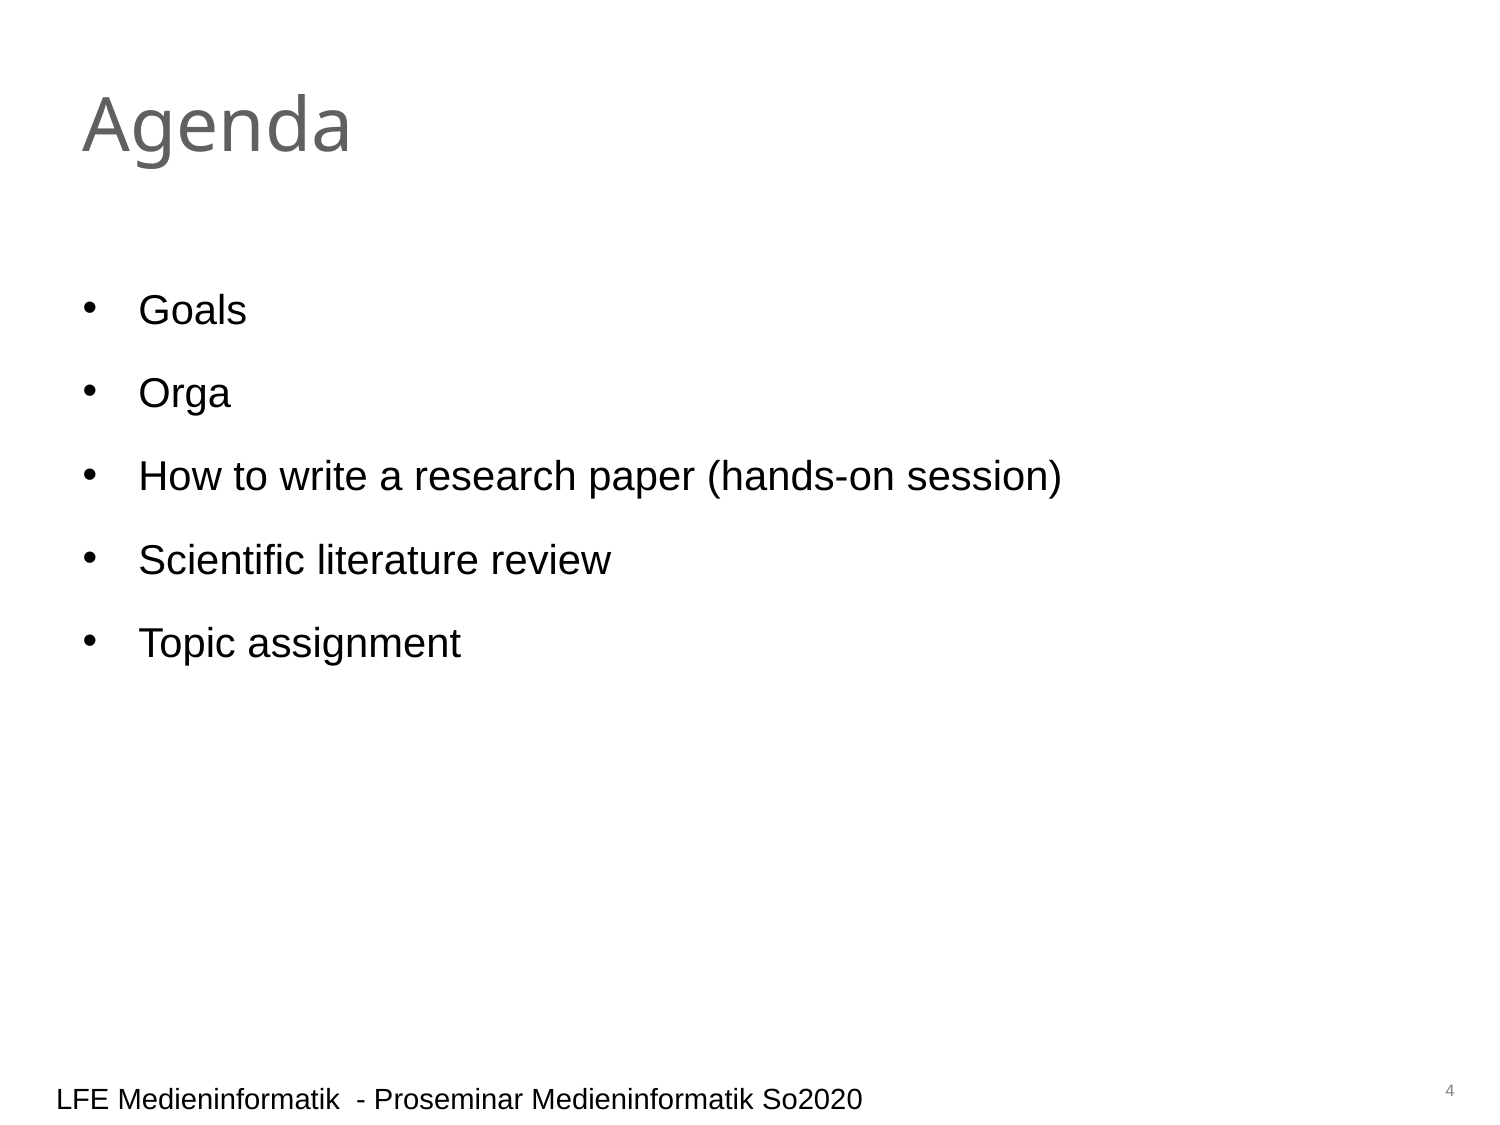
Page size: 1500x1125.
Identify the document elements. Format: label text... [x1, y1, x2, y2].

text_box Goals Orga How to write a research paper (hands-on session) Scientific literature review Topic assignment [74, 249, 1425, 1005]
text_box Agenda [74, 28, 1425, 216]
text_box 4 [1362, 1072, 1463, 1108]
